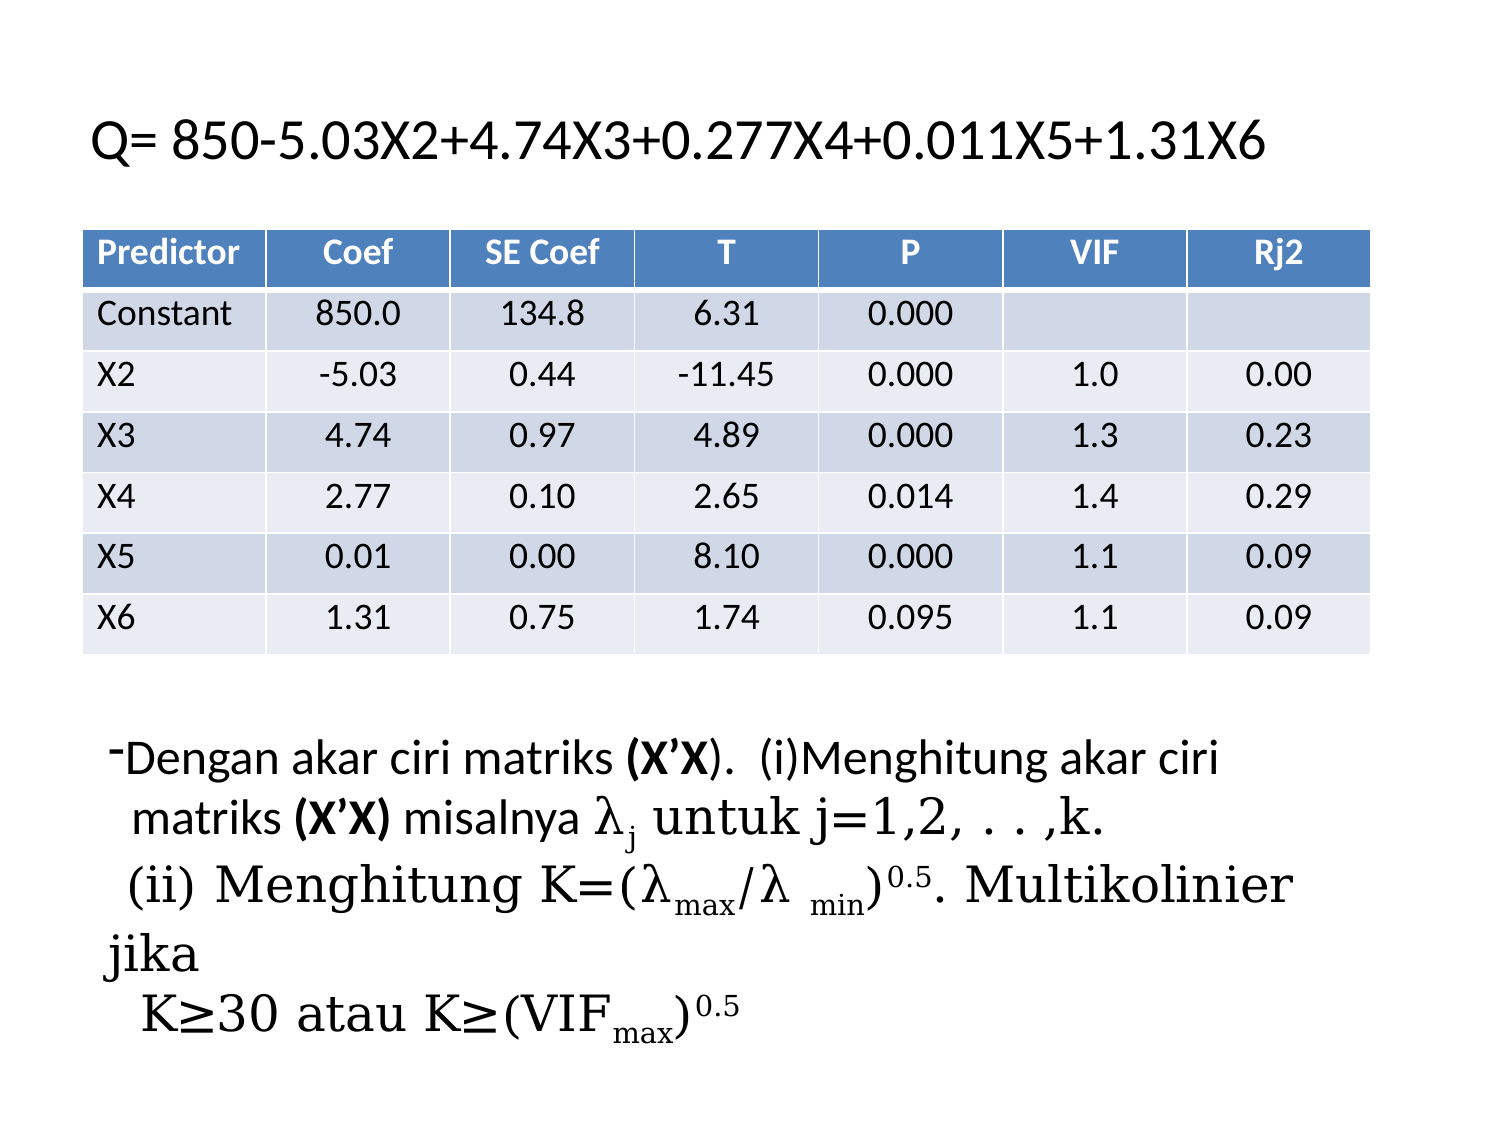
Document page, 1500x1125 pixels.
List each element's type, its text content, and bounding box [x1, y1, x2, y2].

table_cell X5 [83, 534, 265, 593]
table_cell 0.23 [1188, 413, 1370, 472]
table_cell 0.000 [819, 352, 1002, 411]
text_box Dengan akar ciri matriks (X’X). (i)Menghitung akar ciri matriks (X’X) misalnya λj untuk j=1,2, . . ,k. (ii) Menghitung K=(λmax/λ min)0.5. Multikolinier jika K≥30 atau K≥(VIFmax)0.5 [93, 717, 1360, 1057]
table_cell 1.3 [1004, 413, 1186, 472]
table_header P [819, 230, 1002, 287]
table_cell X2 [83, 352, 265, 411]
table_cell 0.000 [819, 293, 1002, 350]
table_cell 1.0 [1004, 352, 1186, 411]
table_header VIF [1004, 230, 1186, 287]
table_header Rj2 [1188, 230, 1370, 287]
table_cell 0.44 [451, 352, 634, 411]
table_cell 0.00 [451, 534, 634, 593]
table_cell 1.1 [1004, 595, 1186, 654]
table_header Predictor [83, 230, 265, 287]
table_cell 0.10 [451, 473, 634, 532]
table_cell [1188, 293, 1370, 350]
table_header Coef [267, 230, 449, 287]
table_cell 0.000 [819, 413, 1002, 472]
table_cell 0.014 [819, 473, 1002, 532]
table_cell 1.4 [1004, 473, 1186, 532]
table_cell 2.77 [267, 473, 449, 532]
list Q= 850-5.03X2+4.74X3+0.277X4+0.011X5+1.31X6 [75, 93, 1425, 1005]
table_cell 2.65 [635, 473, 818, 532]
table_cell [1004, 293, 1186, 350]
table_cell -11.45 [635, 352, 818, 411]
table_cell Constant [83, 293, 265, 350]
table_cell 4.74 [267, 413, 449, 472]
table_cell 4.89 [635, 413, 818, 472]
table_cell 0.09 [1188, 534, 1370, 593]
table_cell -5.03 [267, 352, 449, 411]
table_cell 1.1 [1004, 534, 1186, 593]
table_cell 0.09 [1188, 595, 1370, 654]
table_cell 1.31 [267, 595, 449, 654]
table_cell 134.8 [451, 293, 634, 350]
table_cell X3 [83, 413, 265, 472]
table_header SE Coef [451, 230, 634, 287]
table_cell 1.74 [635, 595, 818, 654]
table_cell 0.095 [819, 595, 1002, 654]
table_cell 8.10 [635, 534, 818, 593]
table_cell X6 [83, 595, 265, 654]
table_cell X4 [83, 473, 265, 532]
table_cell 6.31 [635, 293, 818, 350]
table_cell 850.0 [267, 293, 449, 350]
table_cell 0.000 [819, 534, 1002, 593]
table_cell 0.00 [1188, 352, 1370, 411]
table_header T [635, 230, 818, 287]
table_cell 0.01 [267, 534, 449, 593]
table_cell 0.97 [451, 413, 634, 472]
table_cell 0.75 [451, 595, 634, 654]
table_cell 0.29 [1188, 473, 1370, 532]
